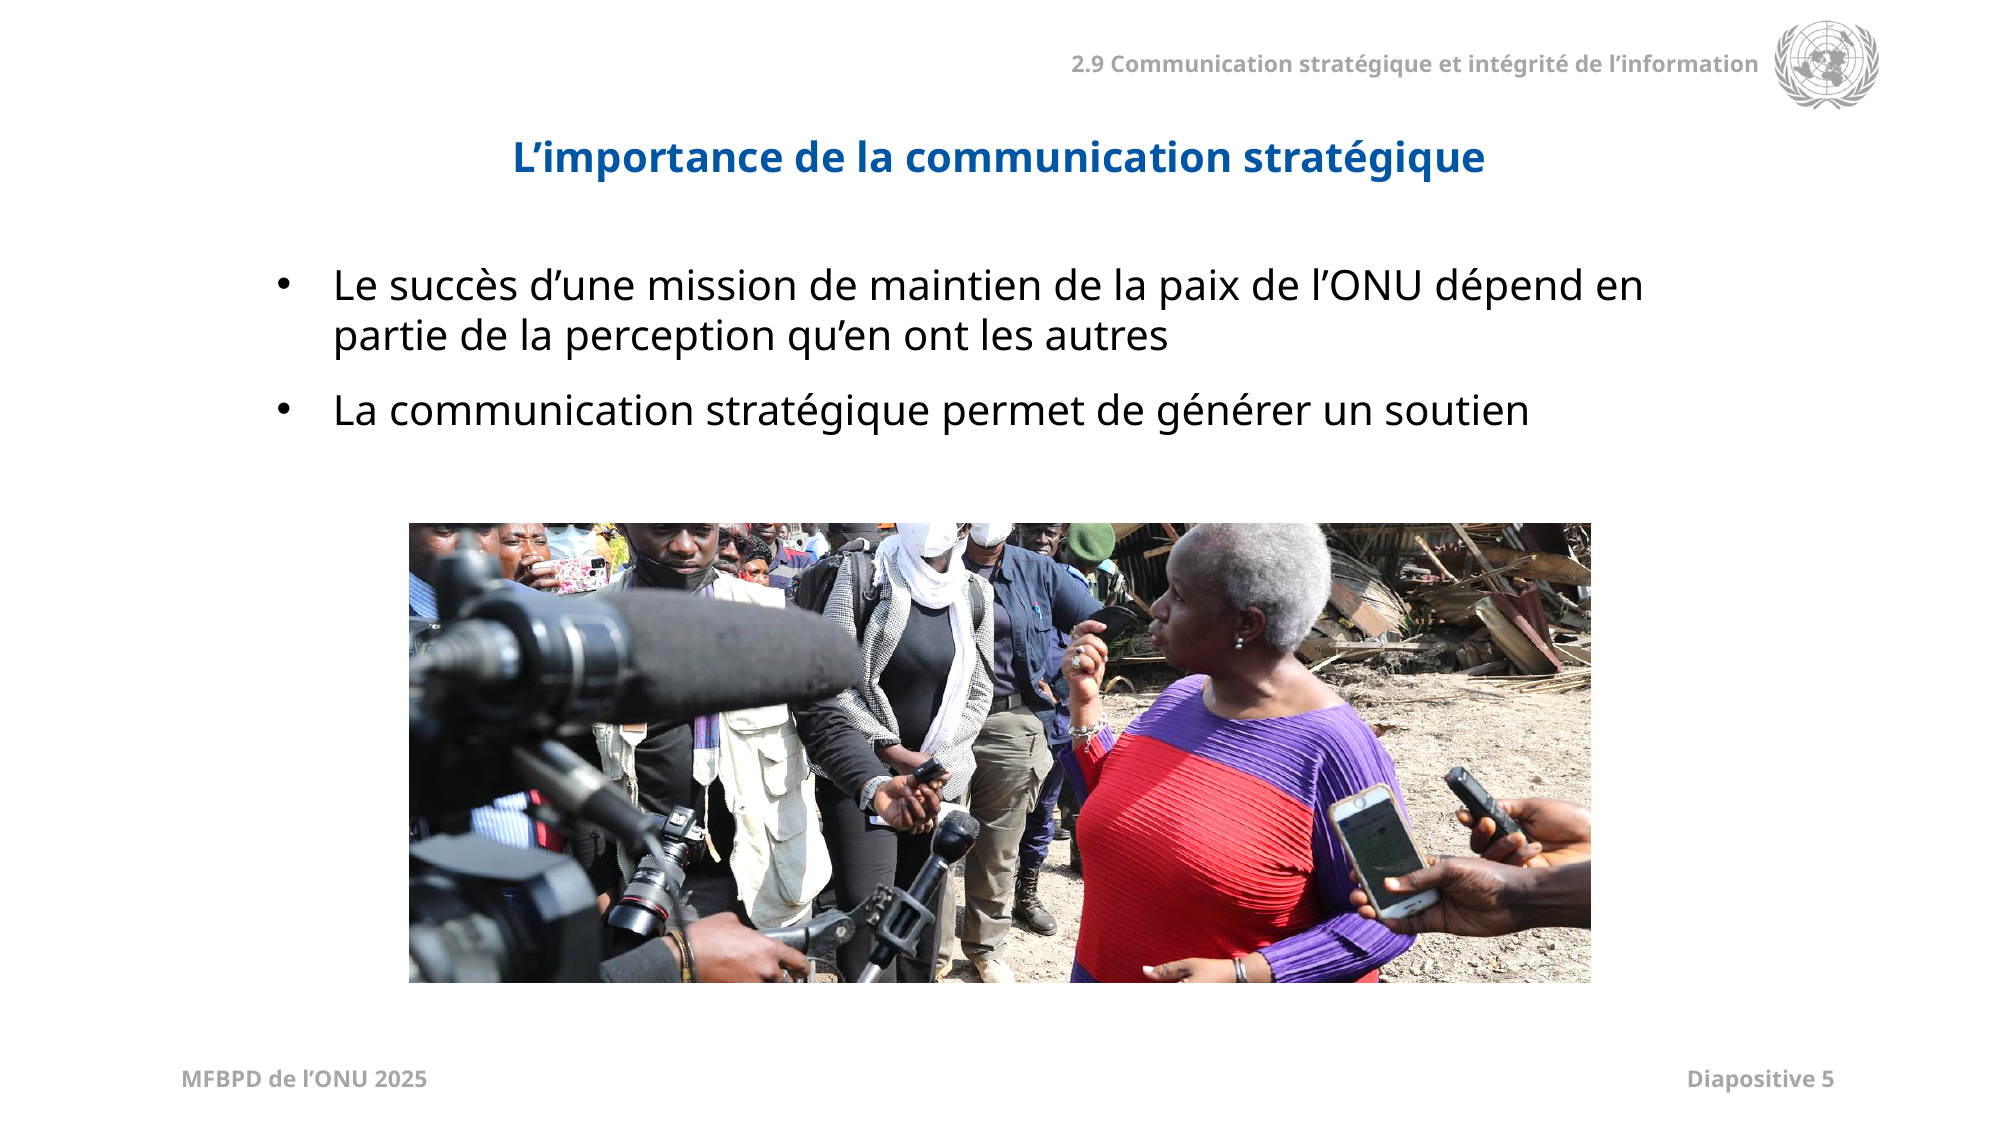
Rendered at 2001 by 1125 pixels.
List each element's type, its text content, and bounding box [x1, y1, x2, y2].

text_box Le succès d’une mission de maintien de la paix de l’ONU dépend en partie de la perception qu’en ont les autres La communication stratégique permet de générer un soutien [261, 250, 1739, 517]
picture [409, 523, 1591, 983]
text_box L’importance de la communication stratégique [204, 122, 1796, 188]
